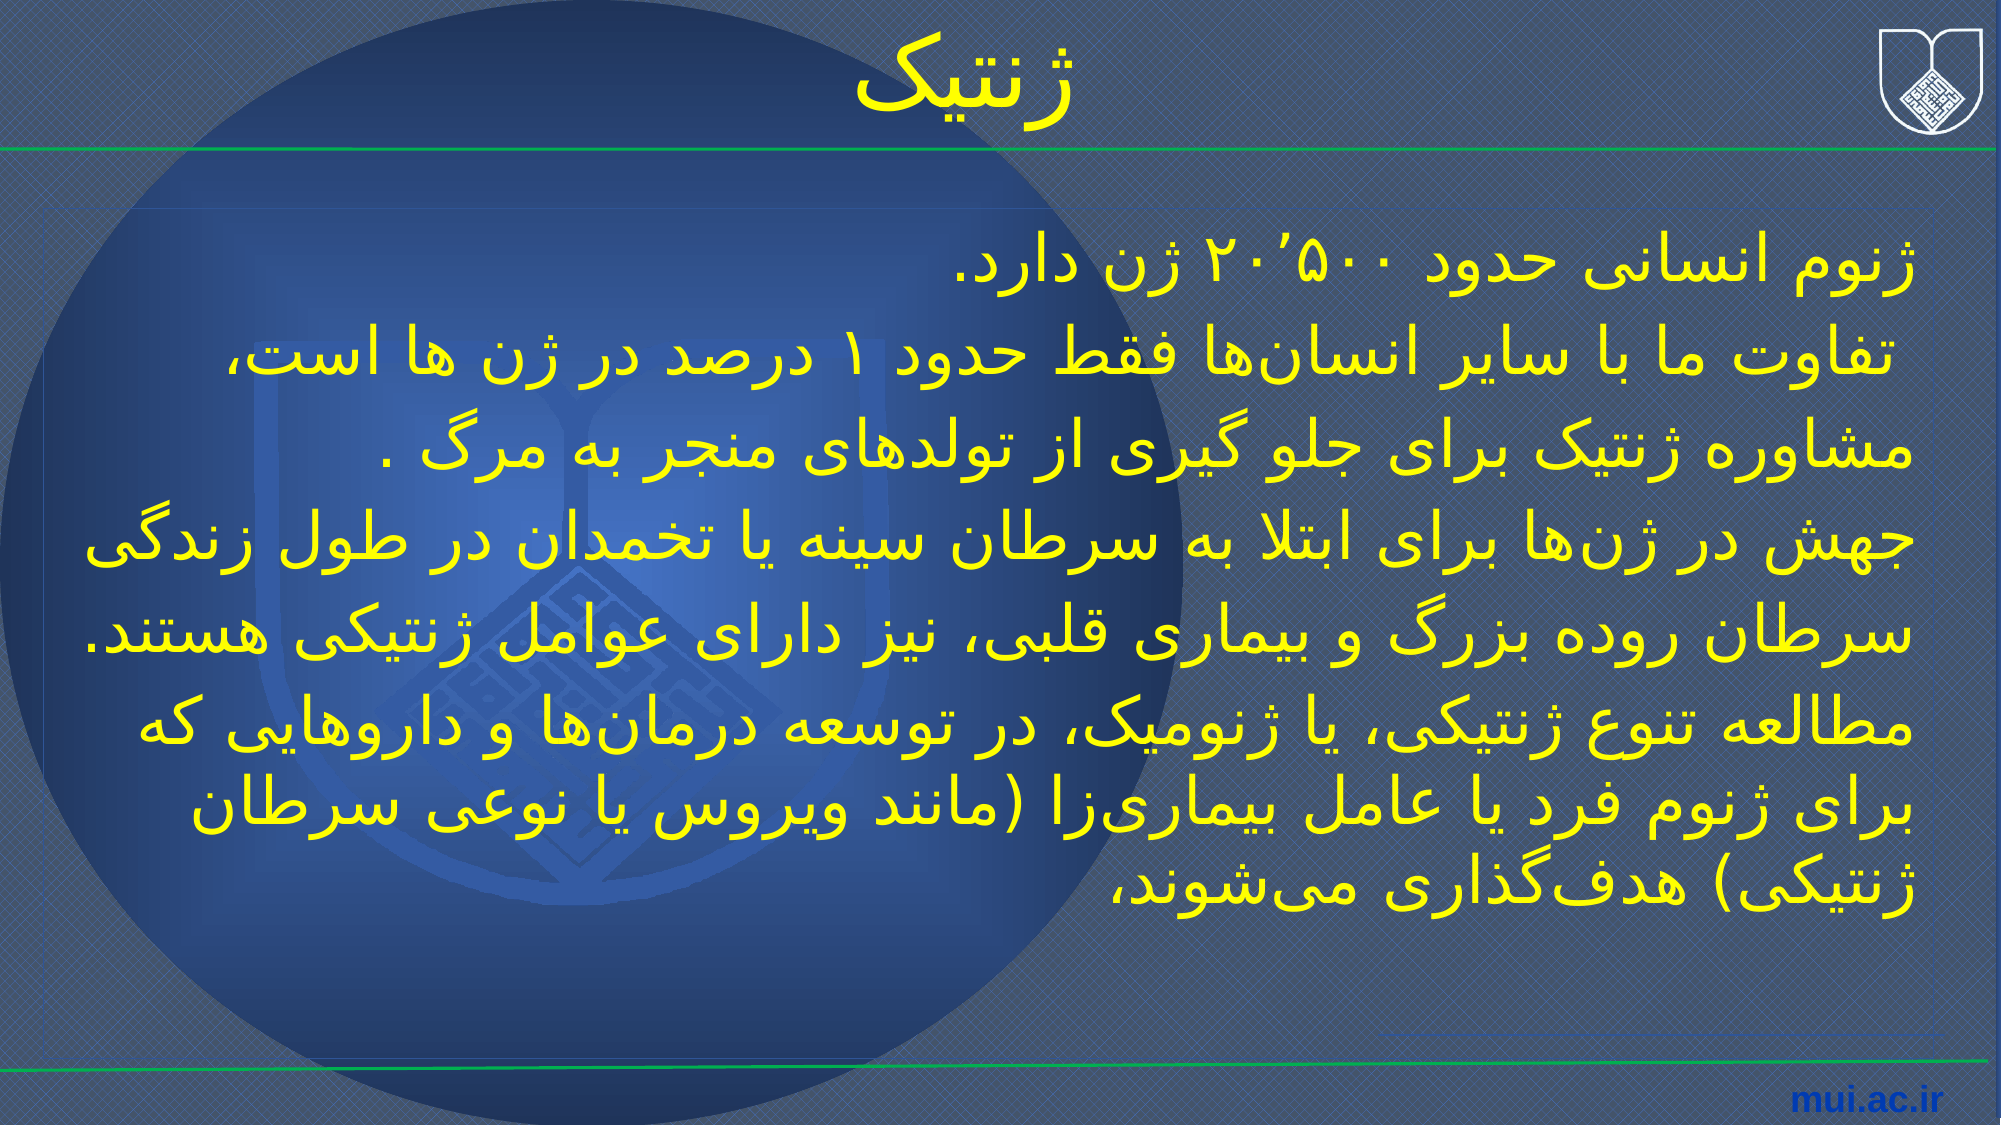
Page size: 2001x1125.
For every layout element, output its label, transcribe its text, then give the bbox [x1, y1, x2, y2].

text_box ژنتیک [456, 0, 1473, 117]
picture [1874, 0, 1988, 138]
list ژنوم انسانی حدود ۲۰٬۵۰۰ ژن دارد. تفاوت ما با سایر انسان‌ها فقط حدود ۱ درصد در ژن ها است، مشاوره ژنتیک برای جلو گیری از تولدهای منجر به مرگ . جهش در ژن‌ها برای ابتلا به سرطان سینه یا تخمدان در طول زندگی سرطان روده بزرگ و بیماری قلبی، نیز دارای عوامل ژنتیکی هستند. مطالعه تنوع ژنتیکی، یا ژنومیک، در توسعه درمان‌ها و داروهایی که برای ژنوم فرد یا عامل بیماری‌زا (مانند ویروس یا نوعی سرطان ژنتیکی) هدف‌گذاری می‌شوند، [43, 208, 1934, 1059]
